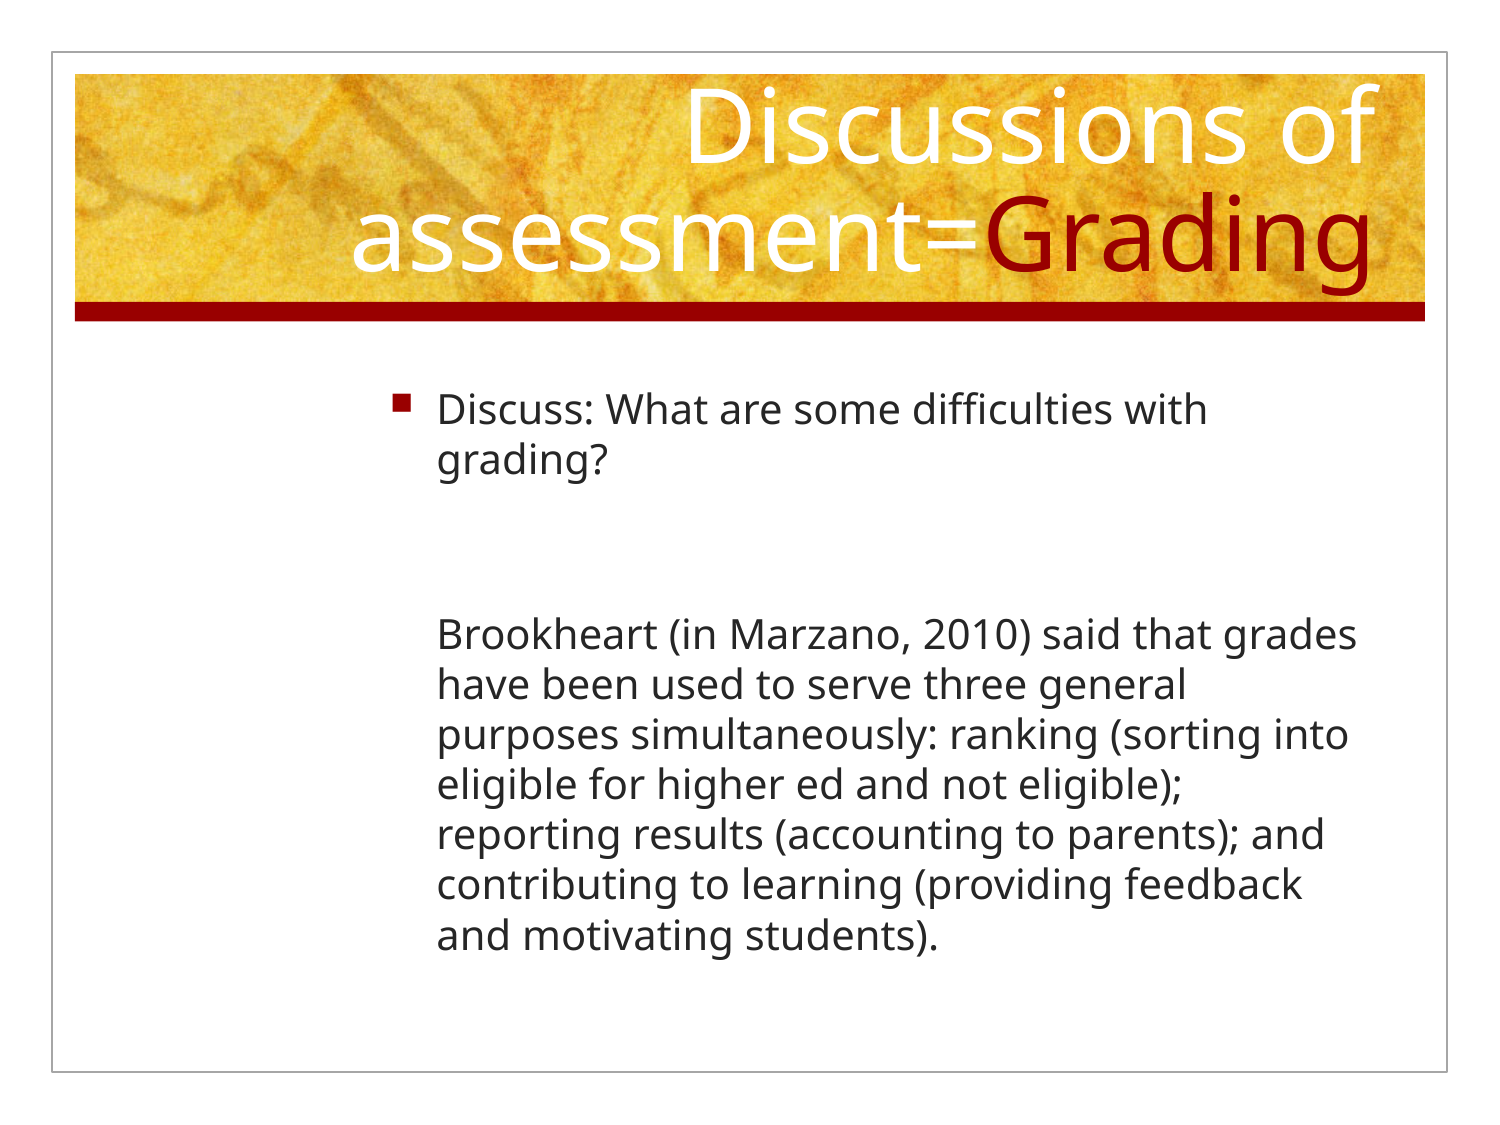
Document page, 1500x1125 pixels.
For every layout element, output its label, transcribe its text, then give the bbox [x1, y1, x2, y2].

picture [75, 74, 1425, 301]
title Discussions of assessment=Grading [108, 74, 1392, 292]
list Discuss: What are some difficulties with grading? Brookheart (in Marzano, 2010) said that grades have been used to serve three general purposes simultaneously: ranking (sorting into eligible for higher ed and not eligible); reporting results (accounting to parents); and contributing to learning (providing feedback and motivating students). [375, 375, 1392, 1005]
